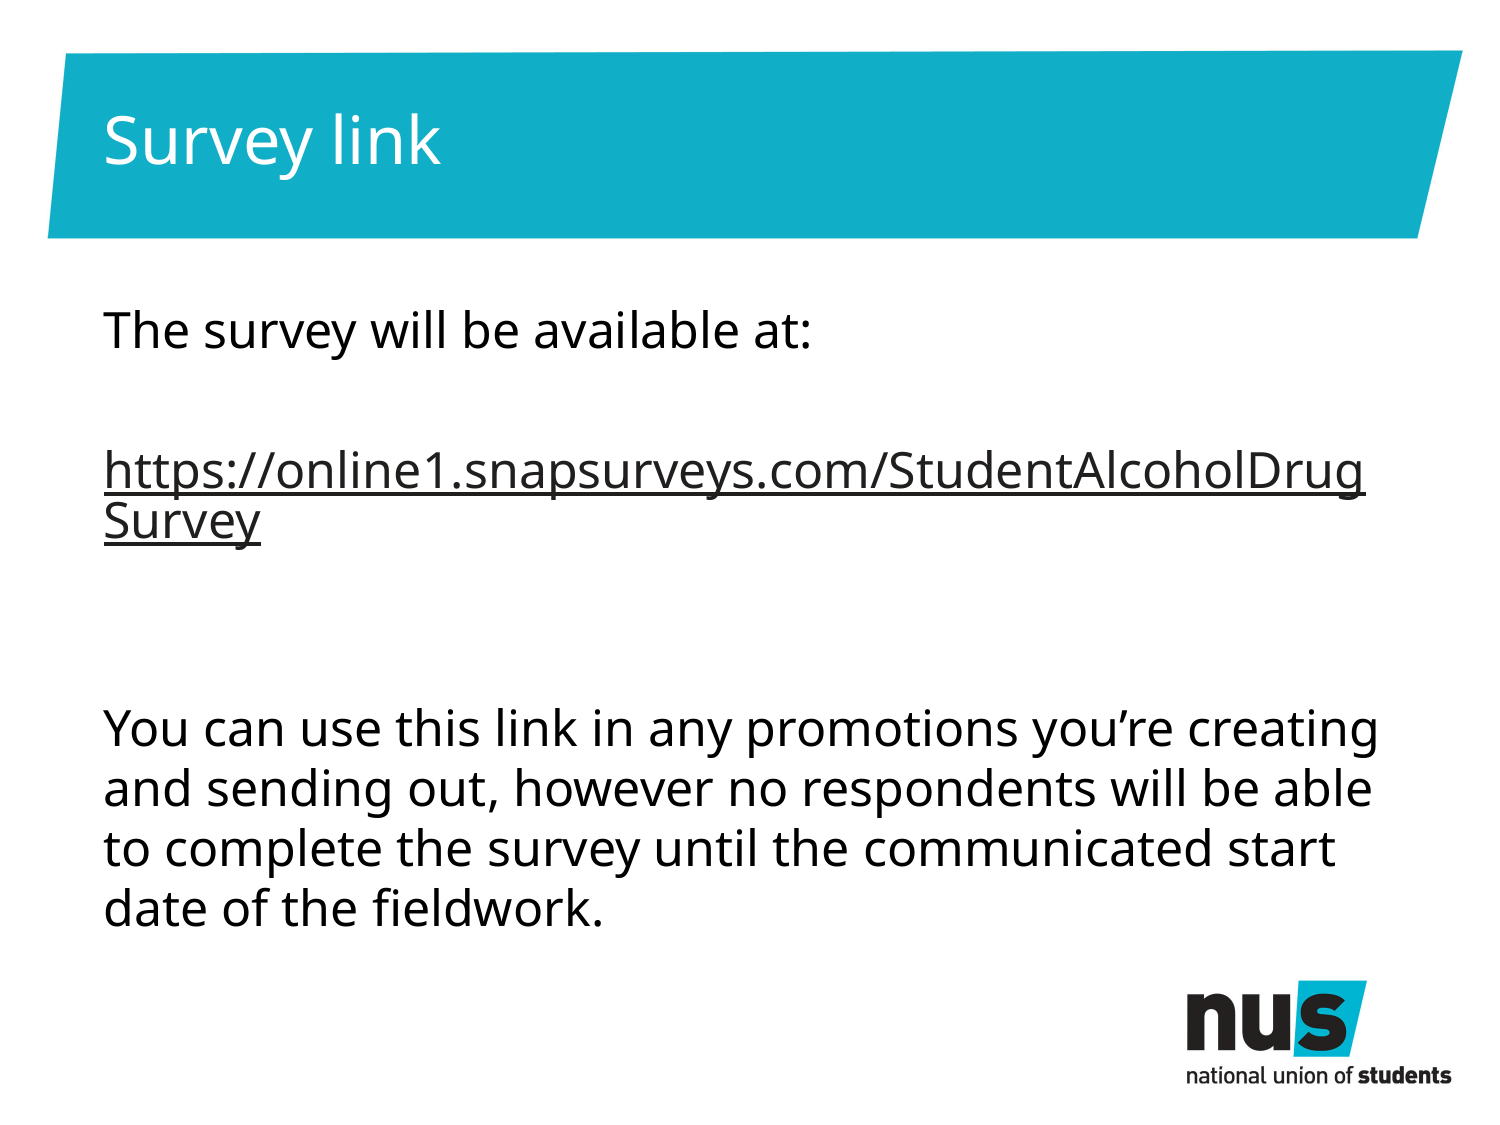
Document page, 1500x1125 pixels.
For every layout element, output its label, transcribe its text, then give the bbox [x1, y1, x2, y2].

title Survey link [88, 90, 1400, 256]
subtitle The survey will be available at: https://online1.snapsurveys.com/StudentAlcoholDrugSurvey You can use this link in any promotions you’re creating and sending out, however no respondents will be able to complete the survey until the communicated start date of the fieldwork. [88, 290, 1400, 1094]
picture [2, 0, 1500, 1125]
